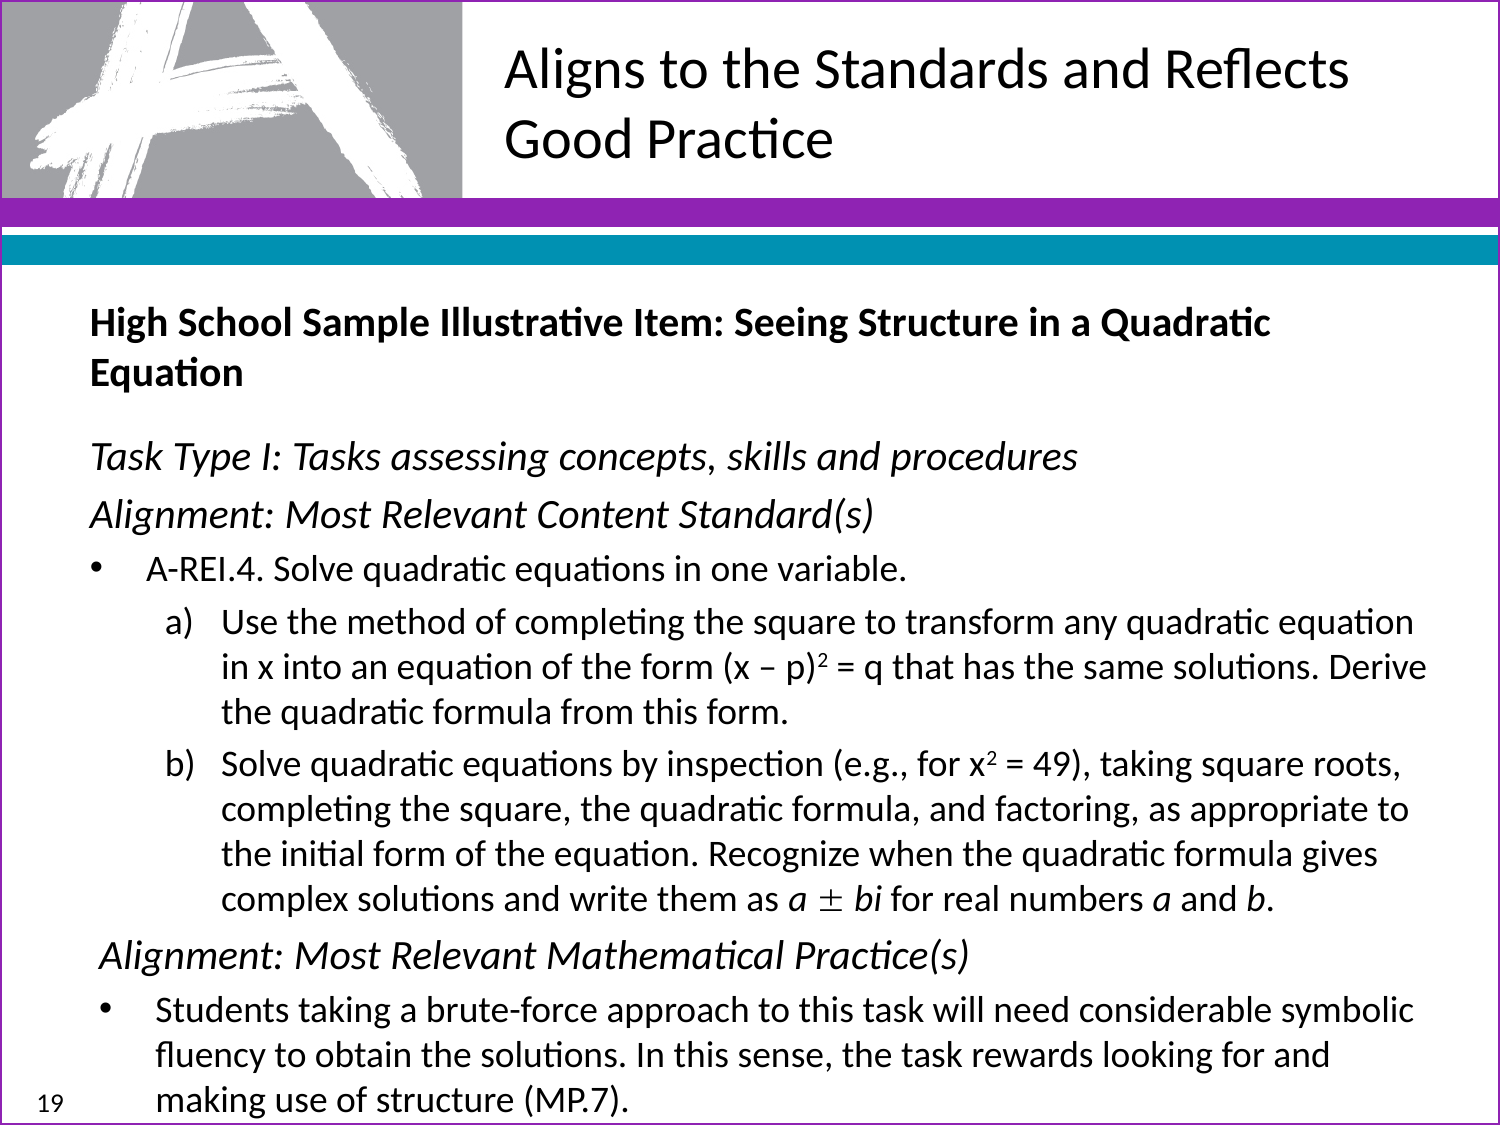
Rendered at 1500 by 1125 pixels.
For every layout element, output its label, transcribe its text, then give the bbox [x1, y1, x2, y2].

picture [2, 2, 462, 198]
slide_number 19 [0, 1077, 100, 1125]
title Aligns to the Standards and Reflects Good Practice [462, 0, 1500, 200]
list High School Sample Illustrative Item: Seeing Structure in a Quadratic Equation Task Type I: Tasks assessing concepts, skills and procedures Alignment: Most Relevant Content Standard(s) A-REI.4. Solve quadratic equations in one variable. Use the method of completing the square to transform any quadratic equation in x into an equation of the form (x – p)2 = q that has the same solutions. Derive the quadratic formula from this form. Solve quadratic equations by inspection (e.g., for x2 = 49), taking square roots, completing the square, the quadratic formula, and factoring, as appropriate to the initial form of the equation. Recognize when the quadratic formula gives complex solutions and write them as a  bi for real numbers a and b. Alignment: Most Relevant Mathematical Practice(s) Students taking a brute-force approach to this task will need considerable symbolic fluency to obtain the solutions. In this sense, the task rewards looking for and making use of structure (MP.7). [75, 287, 1450, 913]
